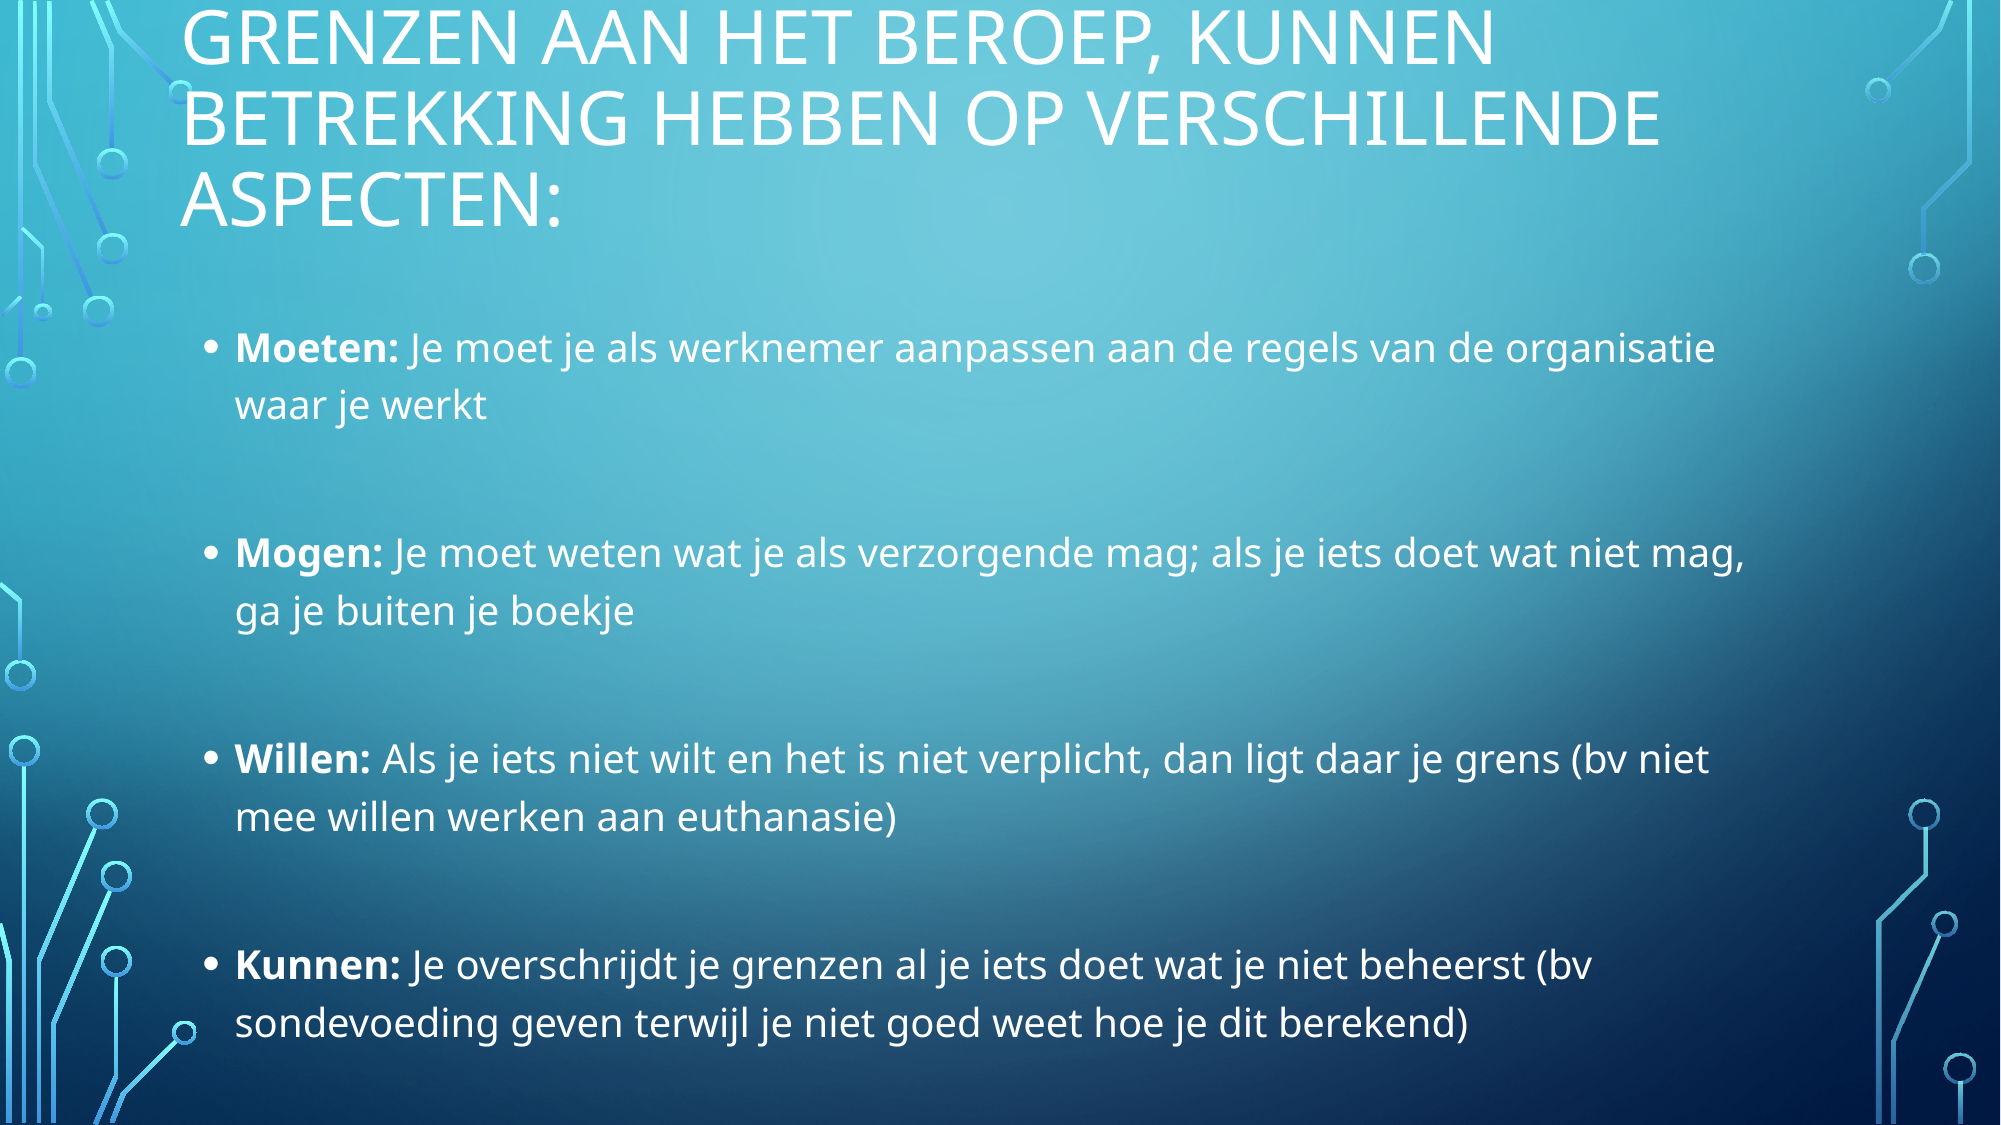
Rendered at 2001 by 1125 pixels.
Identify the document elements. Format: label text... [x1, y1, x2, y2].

title Grenzen aan het beroep, kunnen betrekking hebben op verschillende aspecten: [165, 0, 1791, 243]
list Moeten: Je moet je als werknemer aanpassen aan de regels van de organisatie waar je werkt Mogen: Je moet weten wat je als verzorgende mag; als je iets doet wat niet mag, ga je buiten je boekje Willen: Als je iets niet wilt en het is niet verplicht, dan ligt daar je grens (bv niet mee willen werken aan euthanasie) Kunnen: Je overschrijdt je grenzen al je iets doet wat je niet beheerst (bv sondevoeding geven terwijl je niet goed weet hoe je dit berekend) [187, 305, 1813, 1062]
